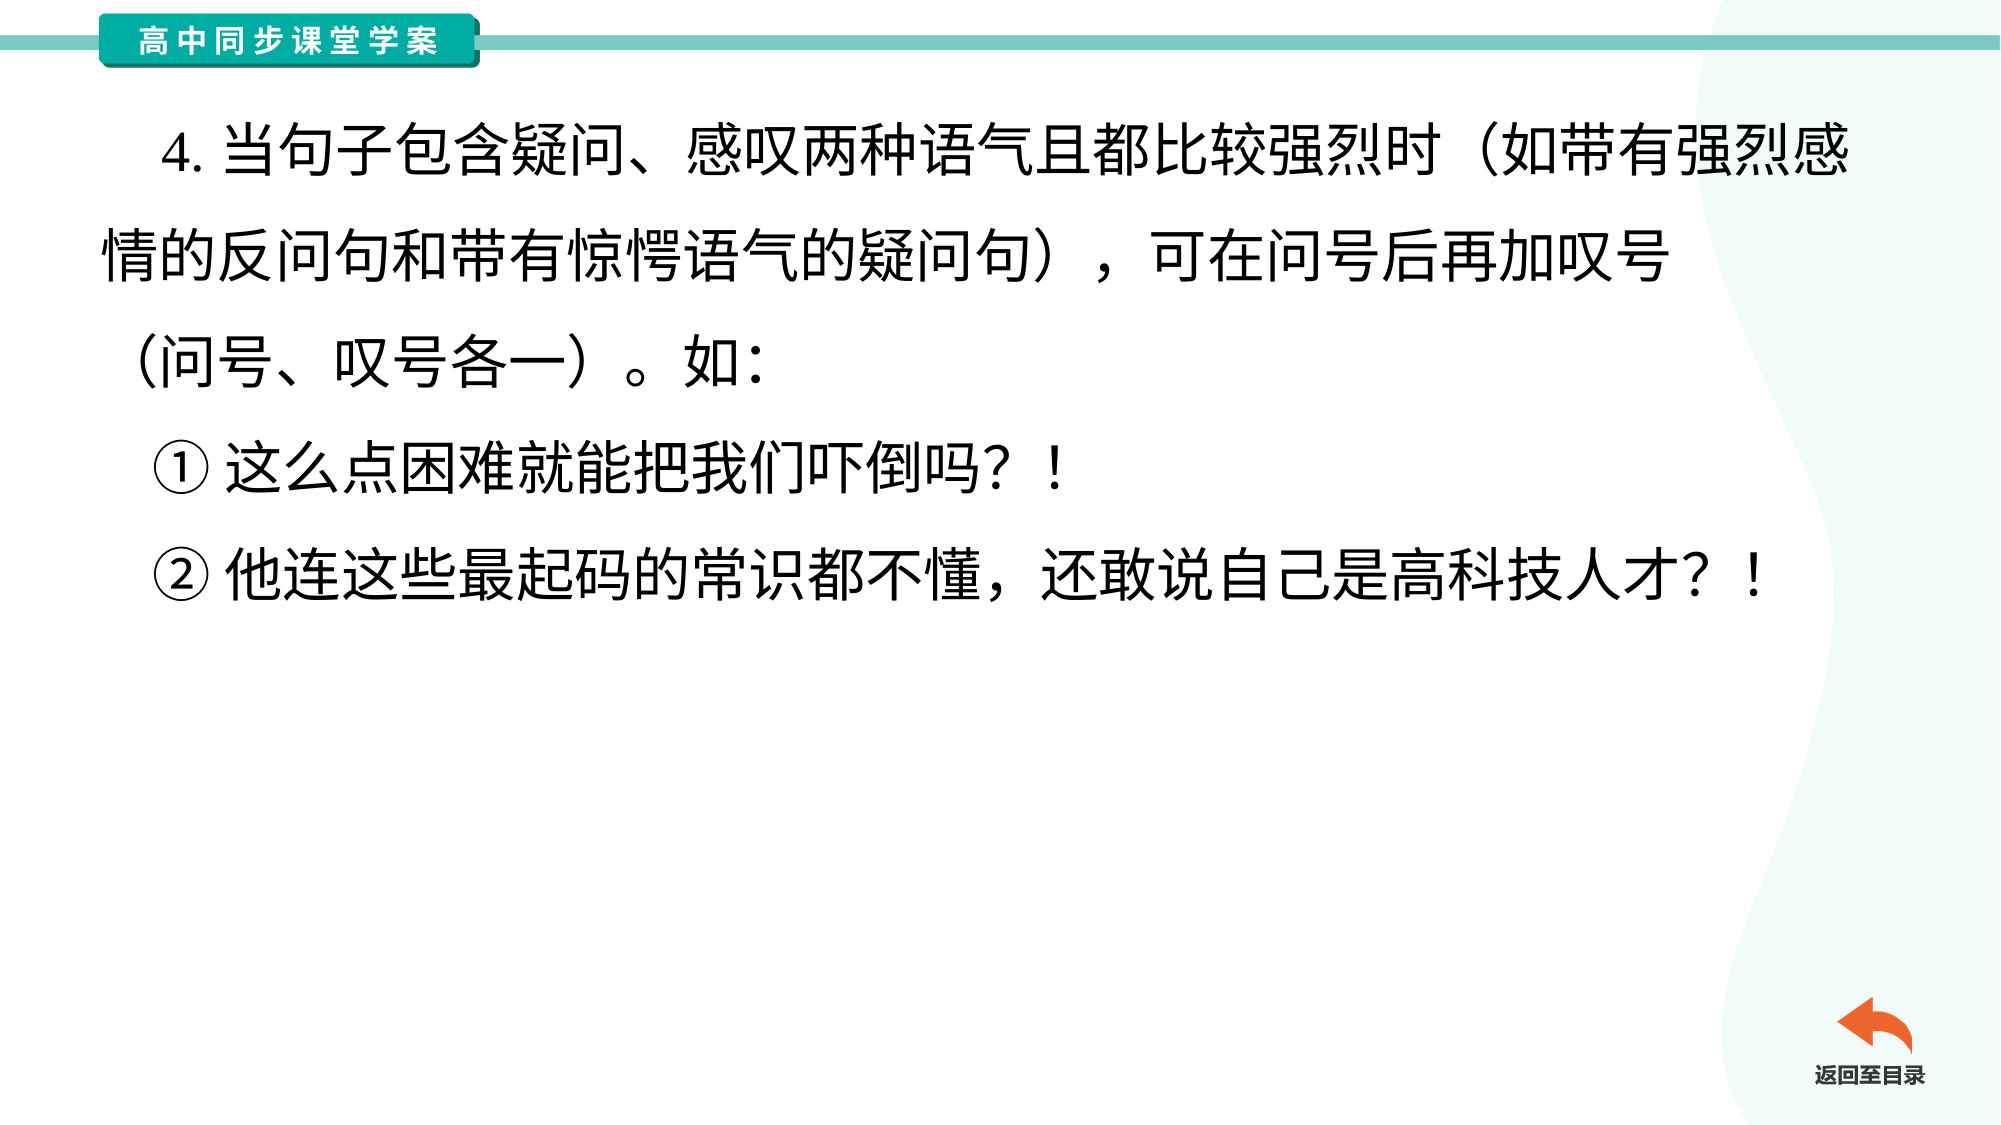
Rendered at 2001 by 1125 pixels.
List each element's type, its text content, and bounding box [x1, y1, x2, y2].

picture [0, 0, 2000, 1125]
text_box 4.当句子包含疑问、感叹两种语气且都比较强烈时（如带有强烈感 情的反问句和带有惊愕语气的疑问句），可在问号后再加叹号 （问号、叹号各一）。如： ①这么点困难就能把我们吓倒吗？！ ②他连这些最起码的常识都不懂，还敢说自己是高科技人才？！ [100, 76, 1899, 608]
